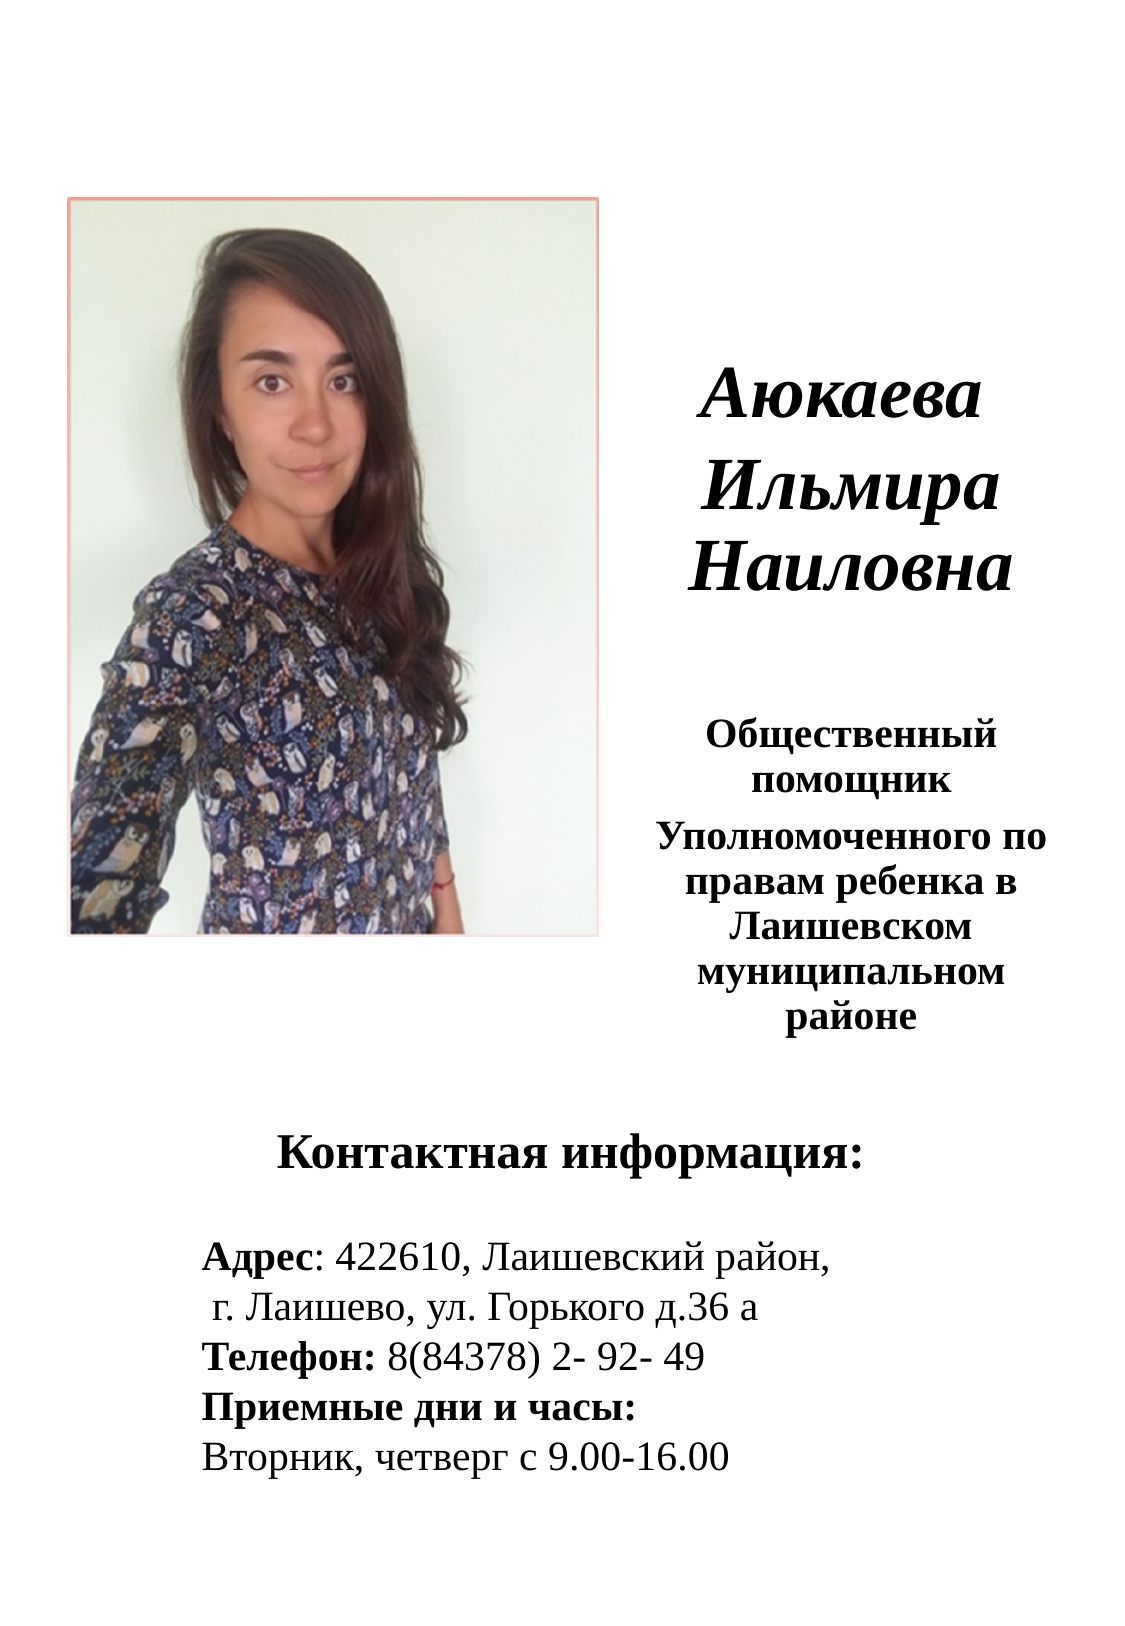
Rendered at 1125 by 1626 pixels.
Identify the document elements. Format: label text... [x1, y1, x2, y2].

list Аюкаева Ильмира Наиловна Общественный помощник Уполномоченного по правам ребенка в Лаишевском муниципальном районе [626, 344, 1077, 1050]
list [67, 197, 599, 937]
text_box Контактная информация: Адрес: 422610, Лаишевский район, г. Лаишево, ул. Горького д.36 а Телефон: 8(84378) 2- 92- 49 Приемные дни и часы: Вторник, четверг с 9.00-16.00 [186, 1111, 956, 1532]
